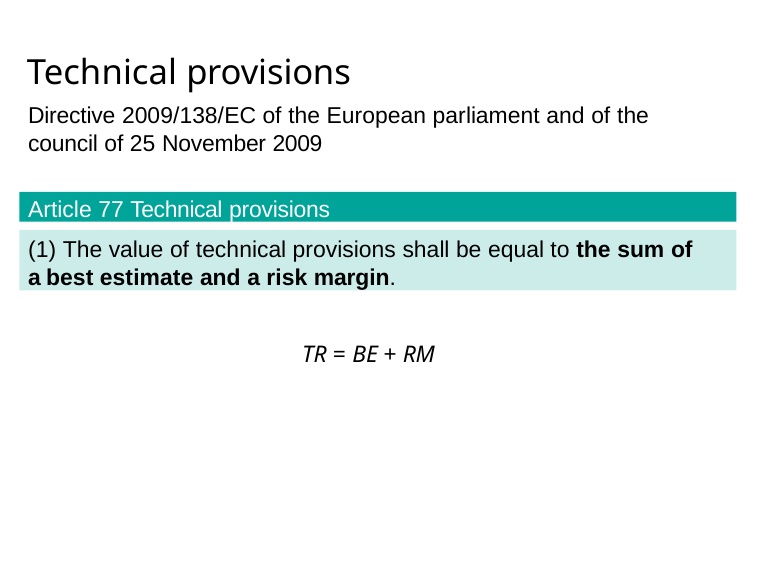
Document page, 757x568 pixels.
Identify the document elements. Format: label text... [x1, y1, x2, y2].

text_box (1) The value of technical provisions shall be equal to the sum of a best estimate and a risk margin. [19, 229, 737, 291]
text_box Article 77 Technical provisions [19, 191, 737, 222]
title Technical provisions [24, 20, 678, 119]
text_box TR = BE + RM [300, 338, 456, 368]
text_box Directive 2009/138/EC of the European parliament and of the council of 25 November 2009 [26, 99, 723, 157]
